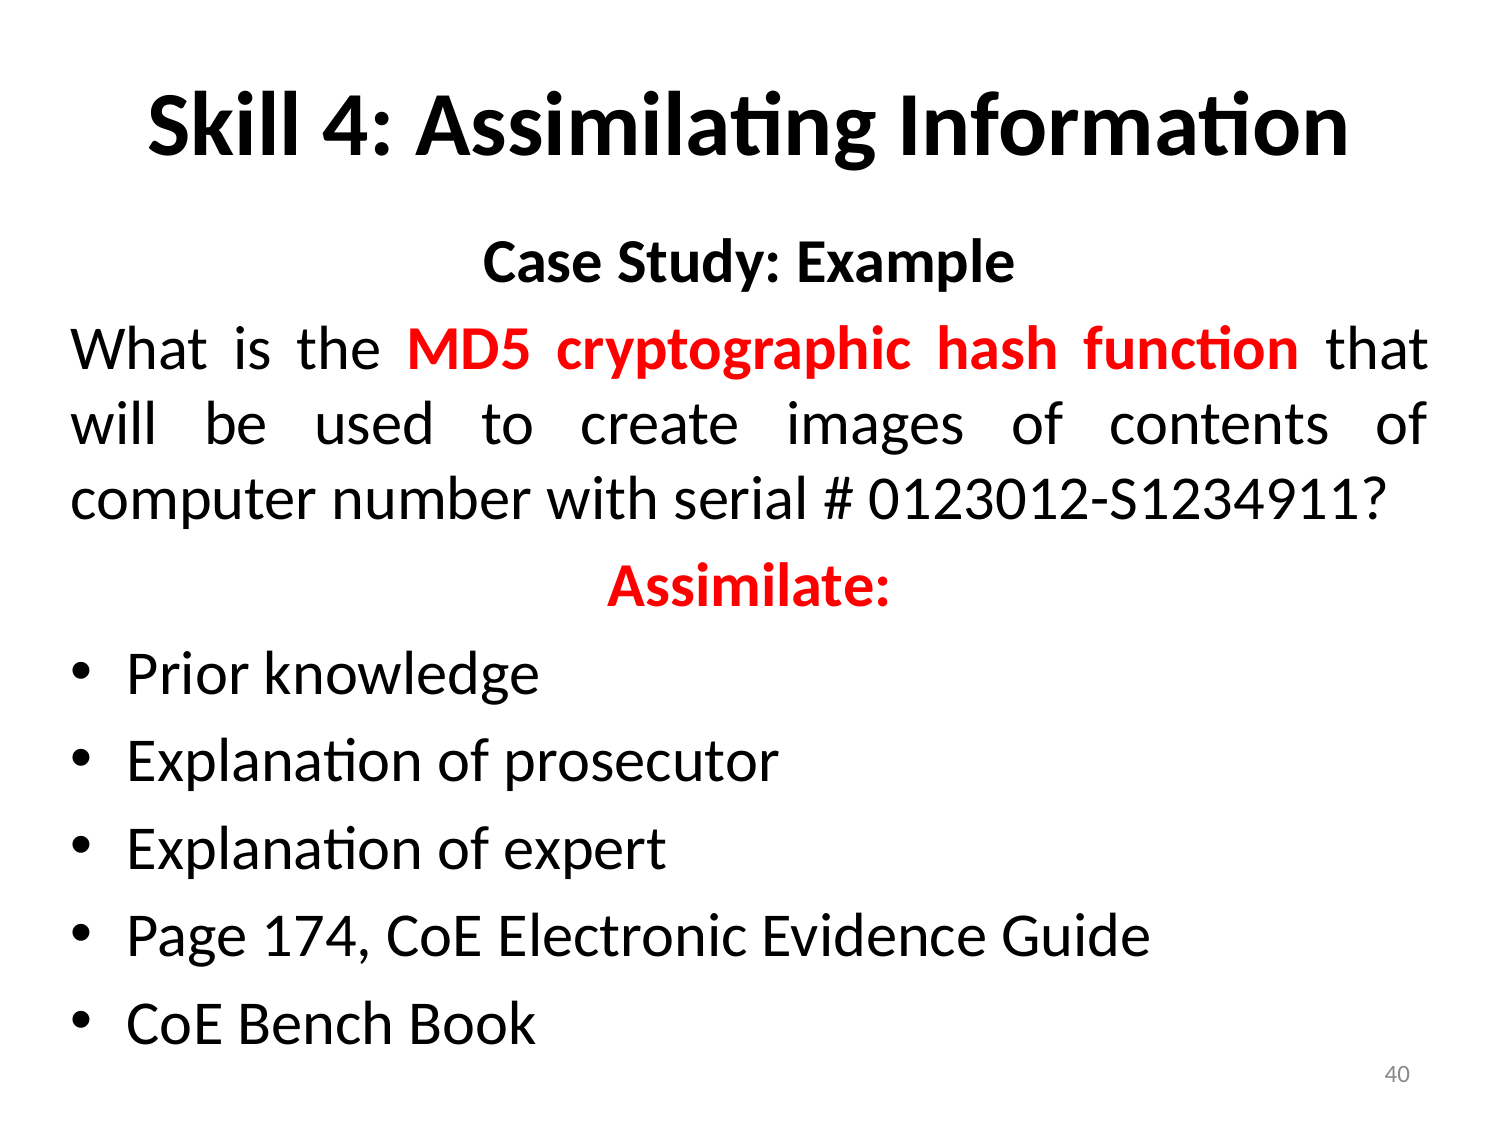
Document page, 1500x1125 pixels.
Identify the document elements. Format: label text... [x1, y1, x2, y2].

text_box Case Study: Example What is the MD5 cryptographic hash function that will be used to create images of contents of computer number with serial # 0123012-S1234911? Assimilate: Prior knowledge Explanation of prosecutor Explanation of expert Page 174, CoE Electronic Evidence Guide CoE Bench Book [55, 212, 1445, 1088]
slide_number 40 [1074, 1042, 1425, 1103]
title Skill 4: Assimilating Information [75, 24, 1425, 213]
